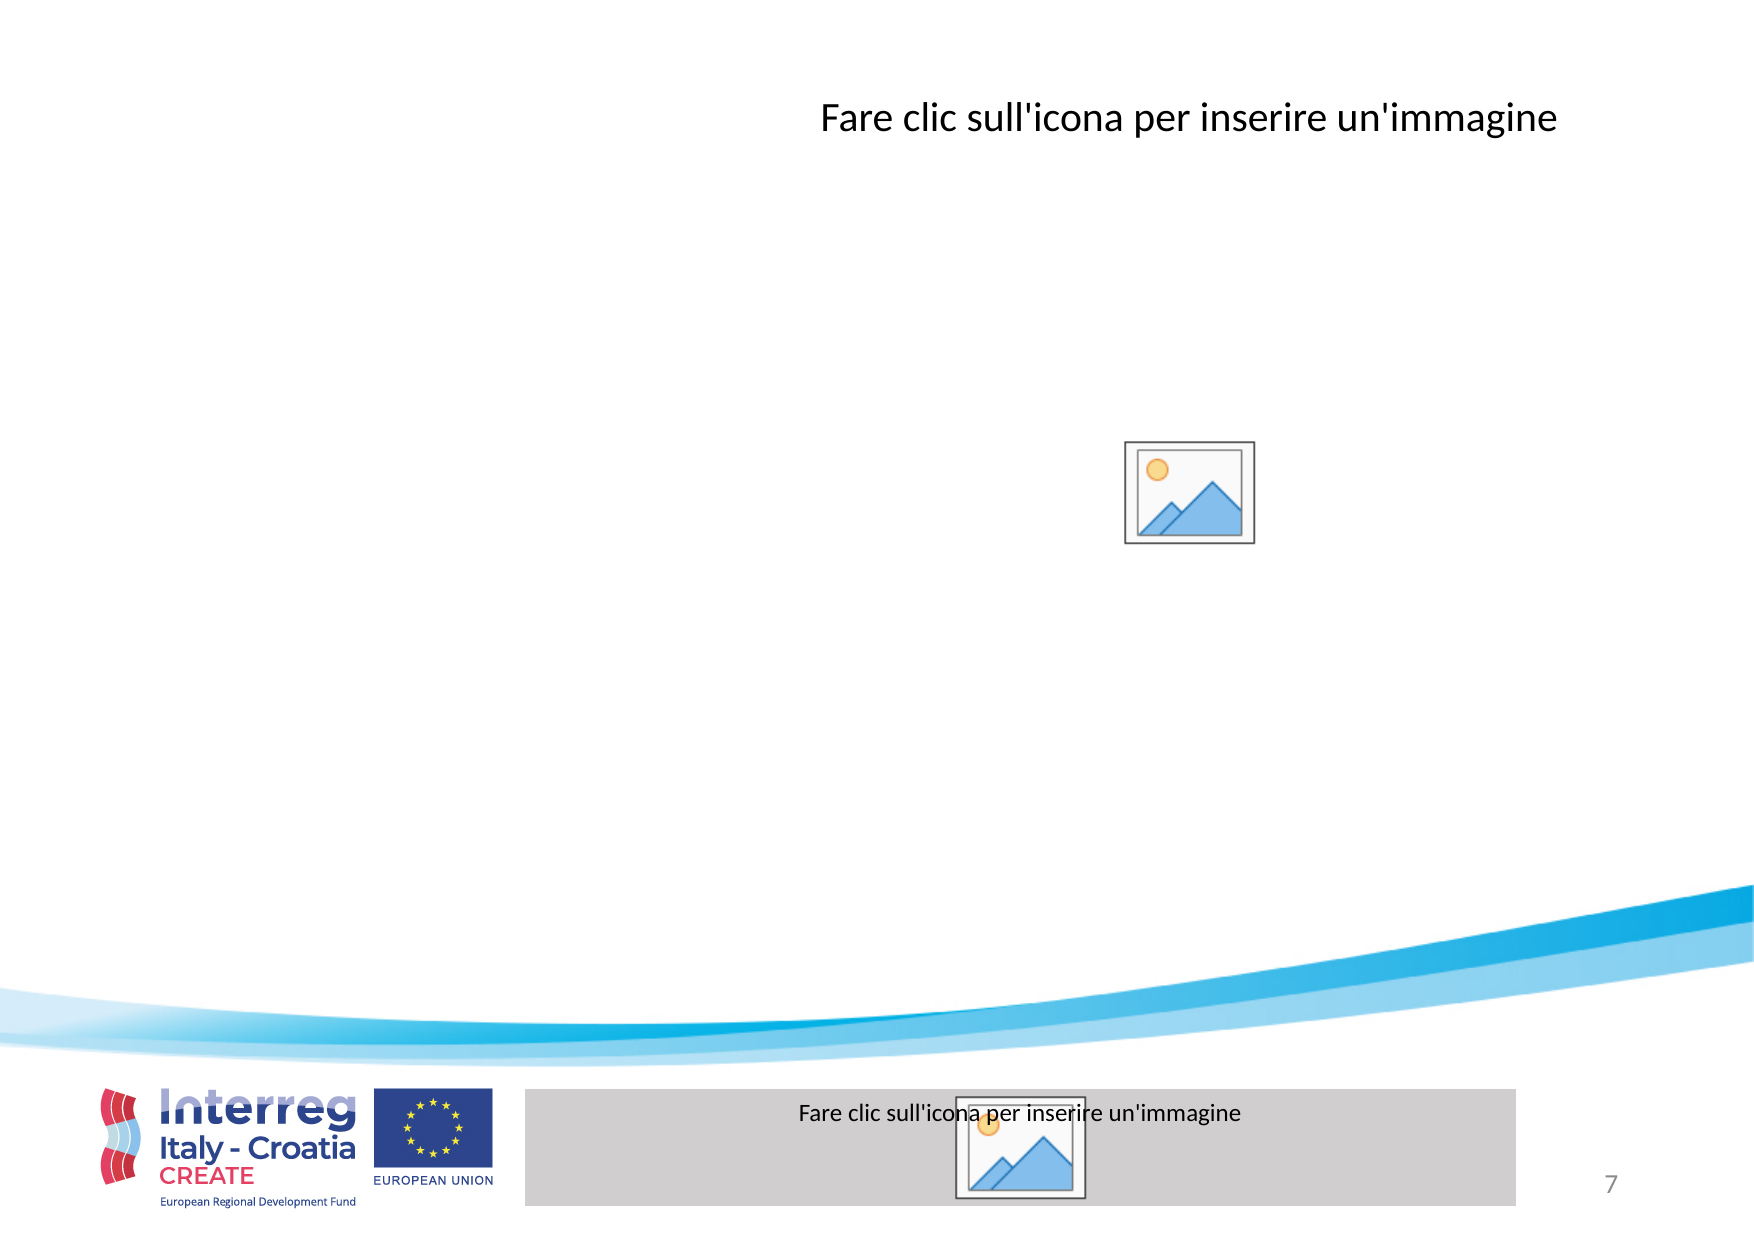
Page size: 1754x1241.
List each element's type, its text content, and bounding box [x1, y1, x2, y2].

slide_number 7 [1526, 1149, 1634, 1216]
picture [0, 81, 1754, 1218]
